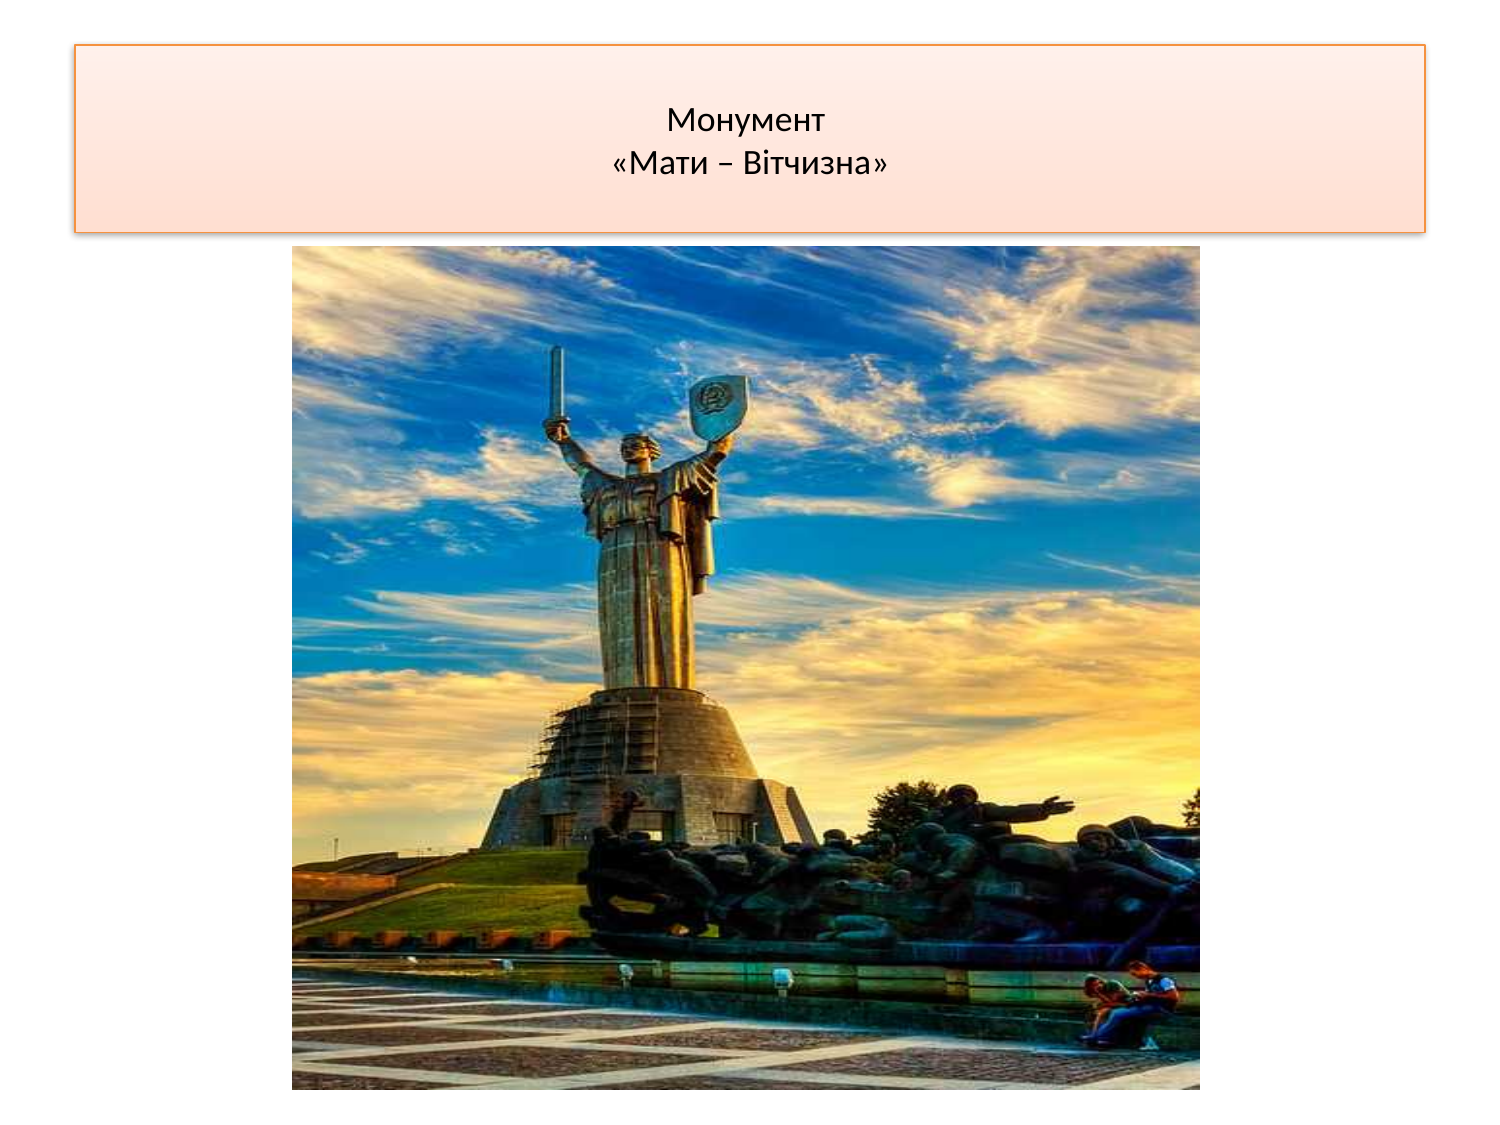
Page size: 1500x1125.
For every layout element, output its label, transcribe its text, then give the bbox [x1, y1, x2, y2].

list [292, 245, 1201, 1091]
title Монумент «Мати – Вітчизна» [74, 44, 1426, 233]
